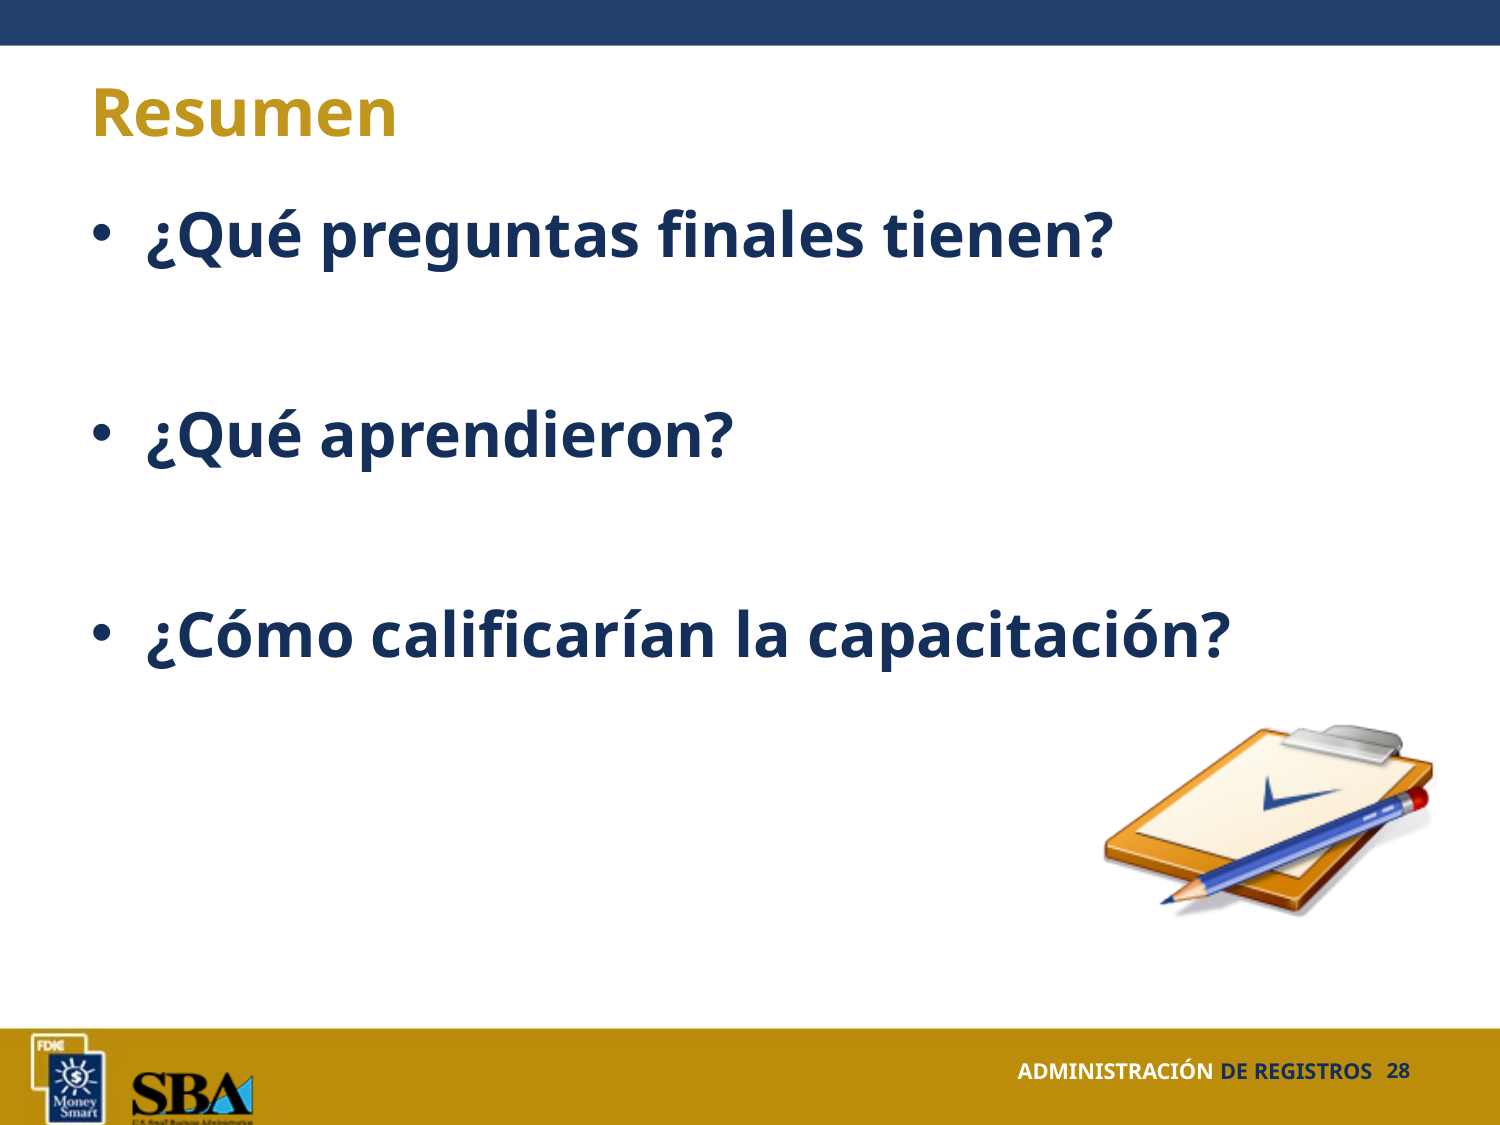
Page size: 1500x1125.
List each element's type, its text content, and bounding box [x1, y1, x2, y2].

title Resumen [74, 62, 1426, 163]
picture [0, 0, 1500, 1125]
list ¿Qué preguntas finales tienen? ¿Qué aprendieron? ¿Cómo calificarían la capacitación? [74, 187, 1426, 888]
